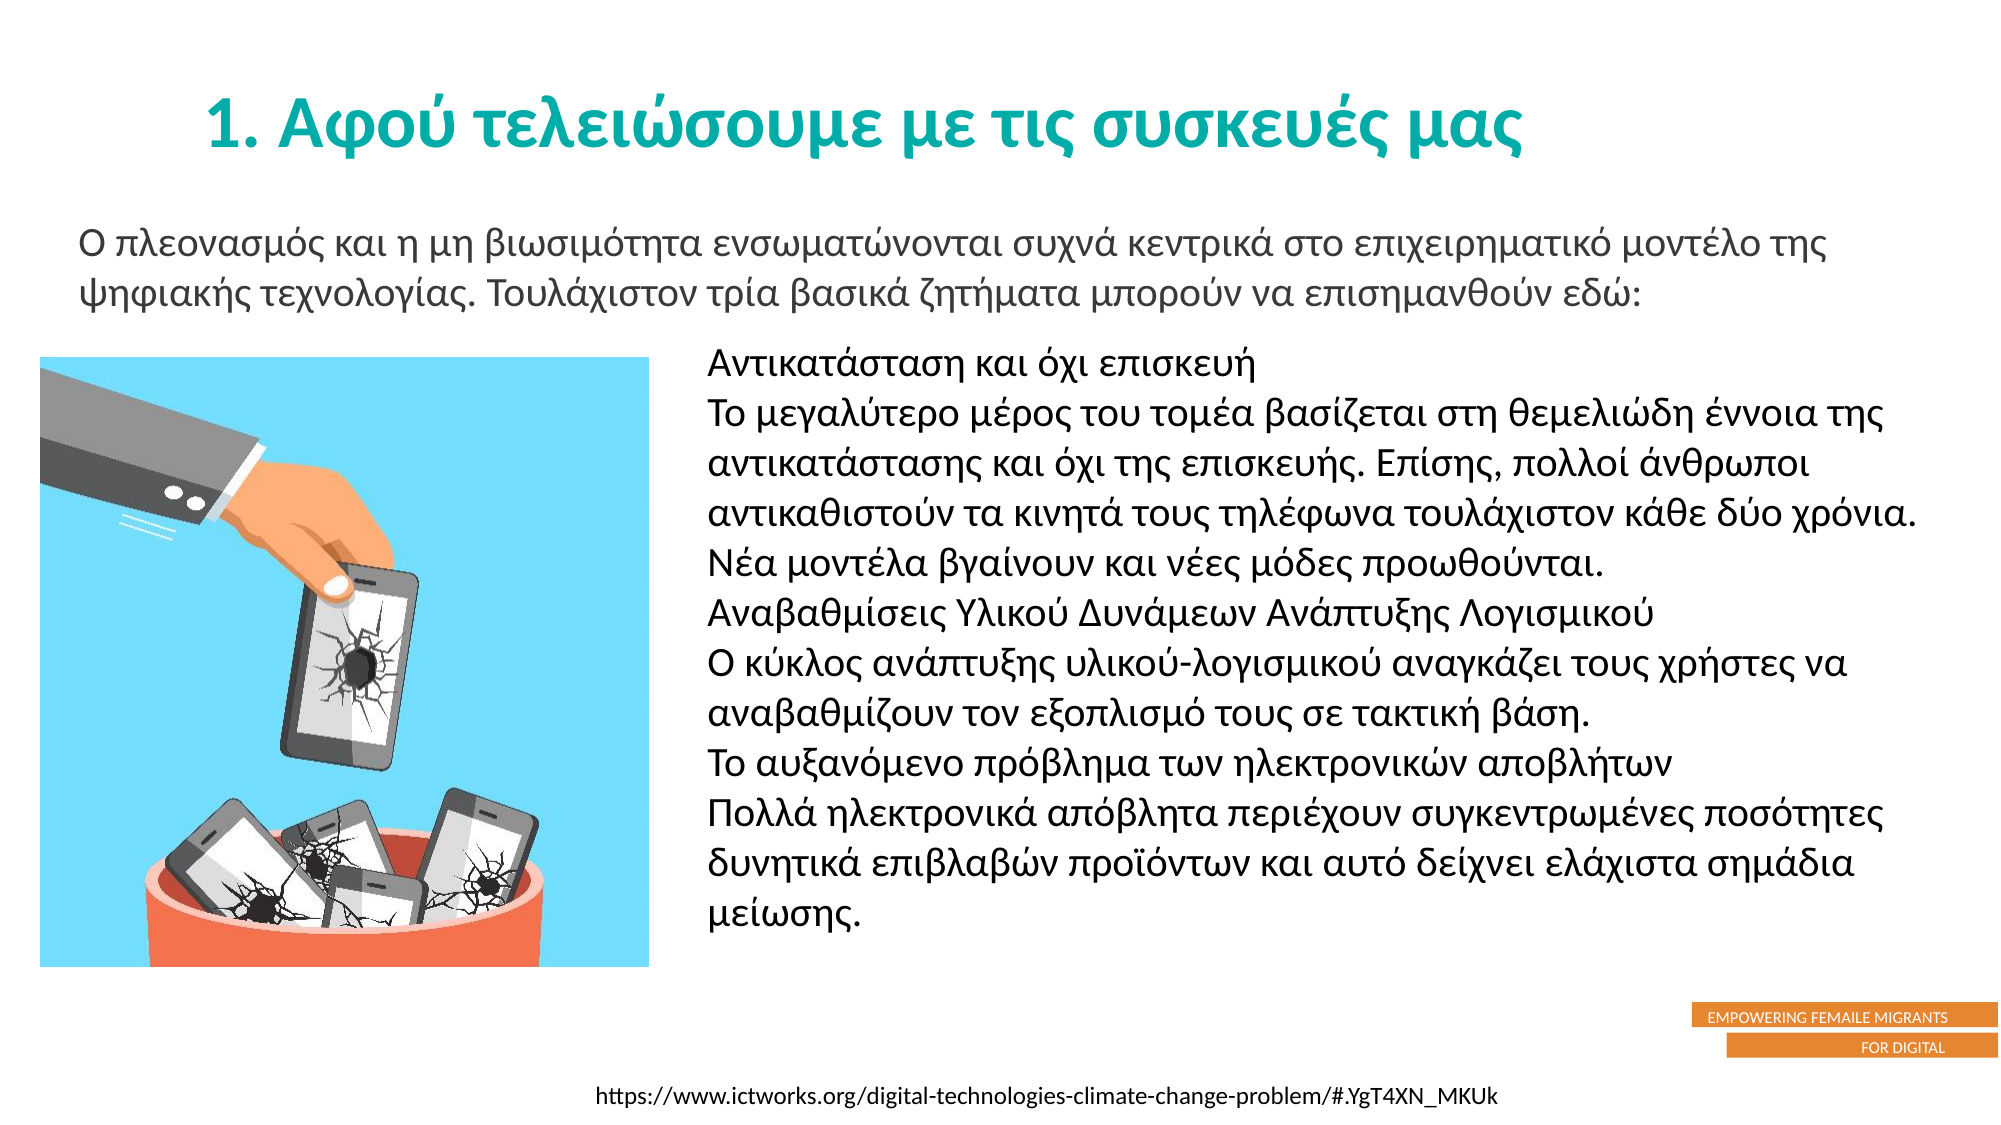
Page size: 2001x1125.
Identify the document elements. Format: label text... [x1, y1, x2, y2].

text_box 1. Αφού τελειώσουμε με τις συσκευές μας [189, 75, 1929, 179]
text_box Ο πλεονασμός και η μη βιωσιμότητα ενσωματώνονται συχνά κεντρικά στο επιχειρηματικό μοντέλο της ψηφιακής τεχνολογίας. Τουλάχιστον τρία βασικά ζητήματα μπορούν να επισημανθούν εδώ: [63, 207, 1929, 323]
picture [40, 357, 649, 967]
text_box Αντικατάσταση και όχι επισκευή Το μεγαλύτερο μέρος του τομέα βασίζεται στη θεμελιώδη έννοια της αντικατάστασης και όχι της επισκευής. Επίσης, πολλοί άνθρωποι αντικαθιστούν τα κινητά τους τηλέφωνα τουλάχιστον κάθε δύο χρόνια. Νέα μοντέλα βγαίνουν και νέες μόδες προωθούνται. Αναβαθμίσεις Υλικού Δυνάμεων Ανάπτυξης Λογισμικού Ο κύκλος ανάπτυξης υλικού-λογισμικού αναγκάζει τους χρήστες να αναβαθμίζουν τον εξοπλισμό τους σε τακτική βάση. Το αυξανόμενο πρόβλημα των ηλεκτρονικών αποβλήτων Πολλά ηλεκτρονικά απόβλητα περιέχουν συγκεντρωμένες ποσότητες δυνητικά επιβλαβών προϊόντων και αυτό δείχνει ελάχιστα σημάδια μείωσης. [692, 327, 1962, 996]
text_box https://www.ictworks.org/digital-technologies-climate-change-problem/#.YgT4XN_MKUk [580, 1072, 1536, 1118]
